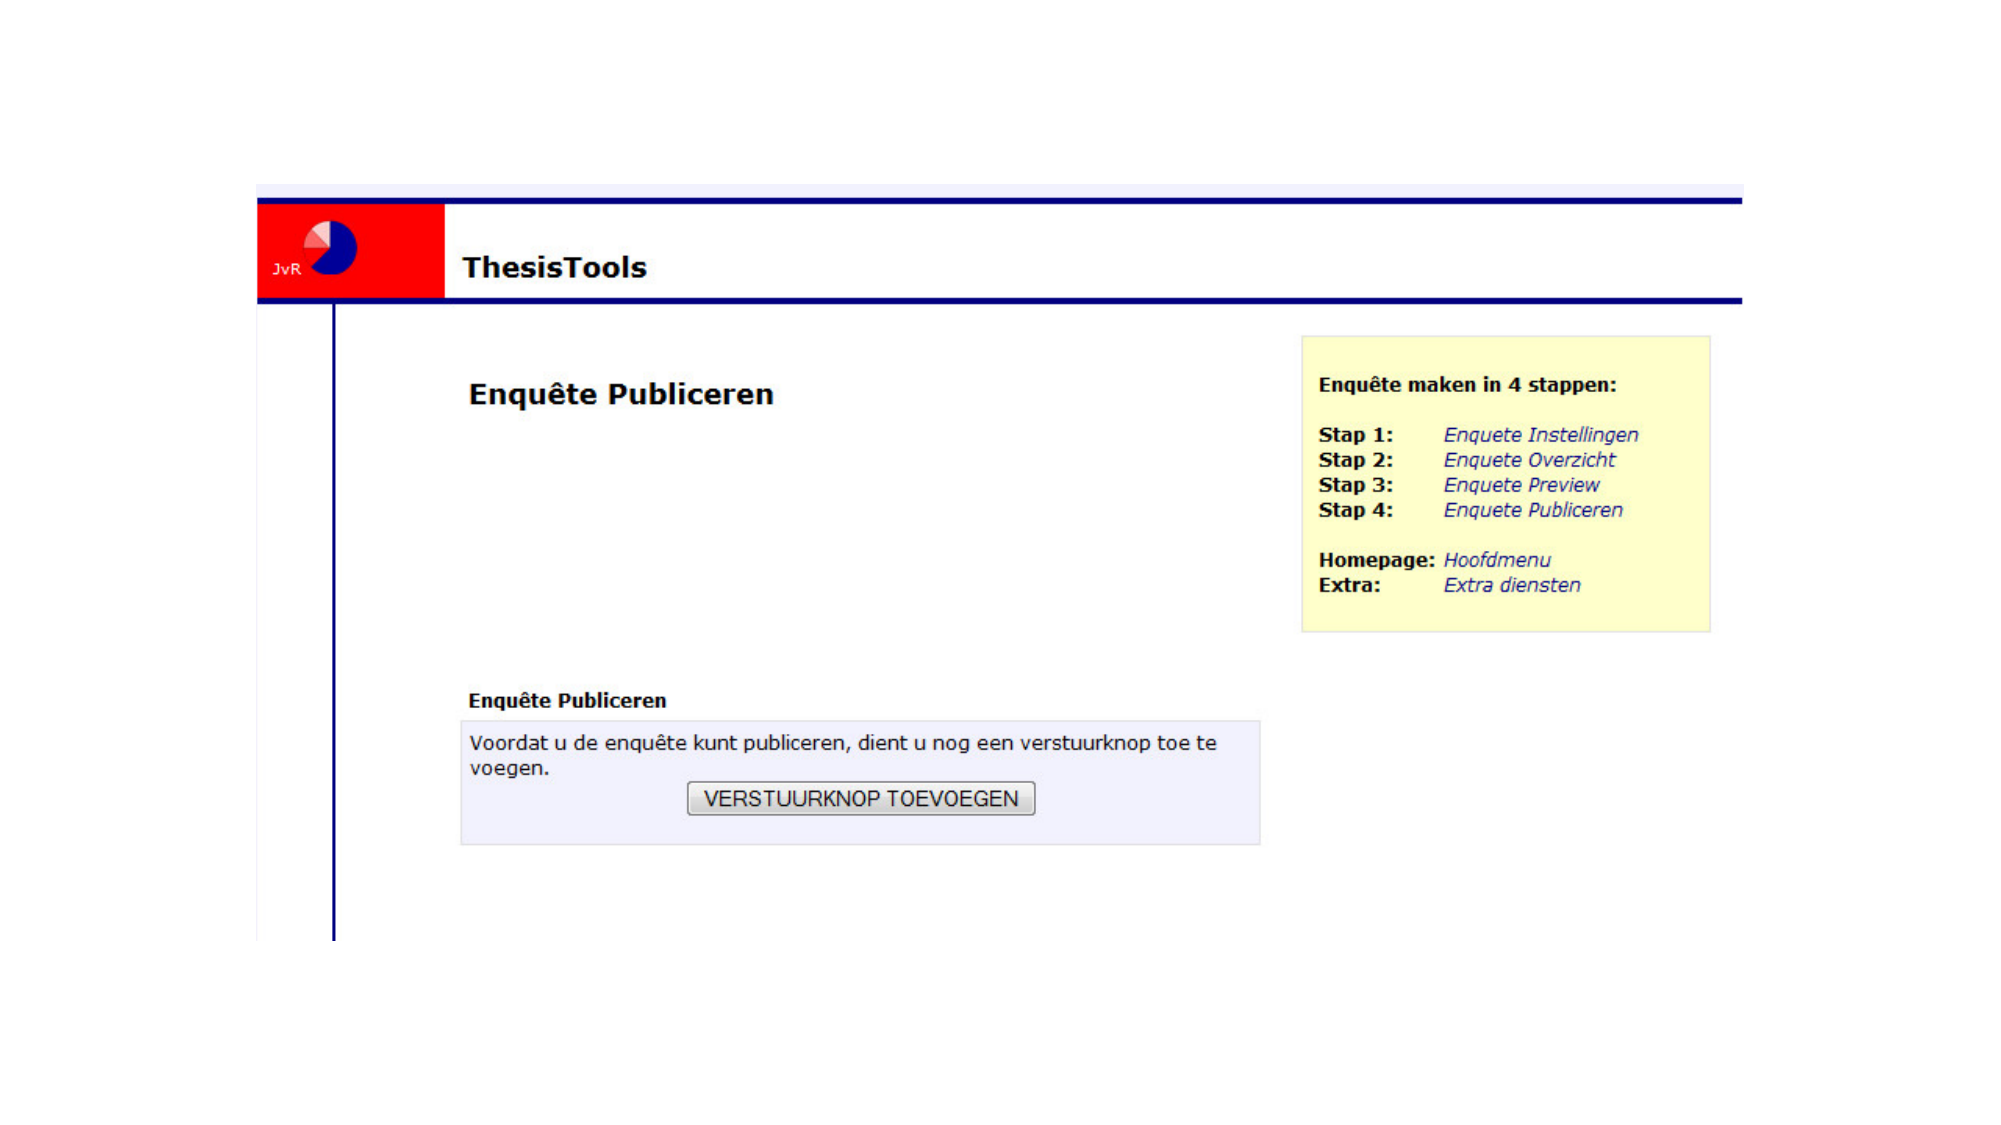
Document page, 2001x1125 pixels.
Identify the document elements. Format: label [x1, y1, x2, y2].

picture [256, 184, 1744, 941]
